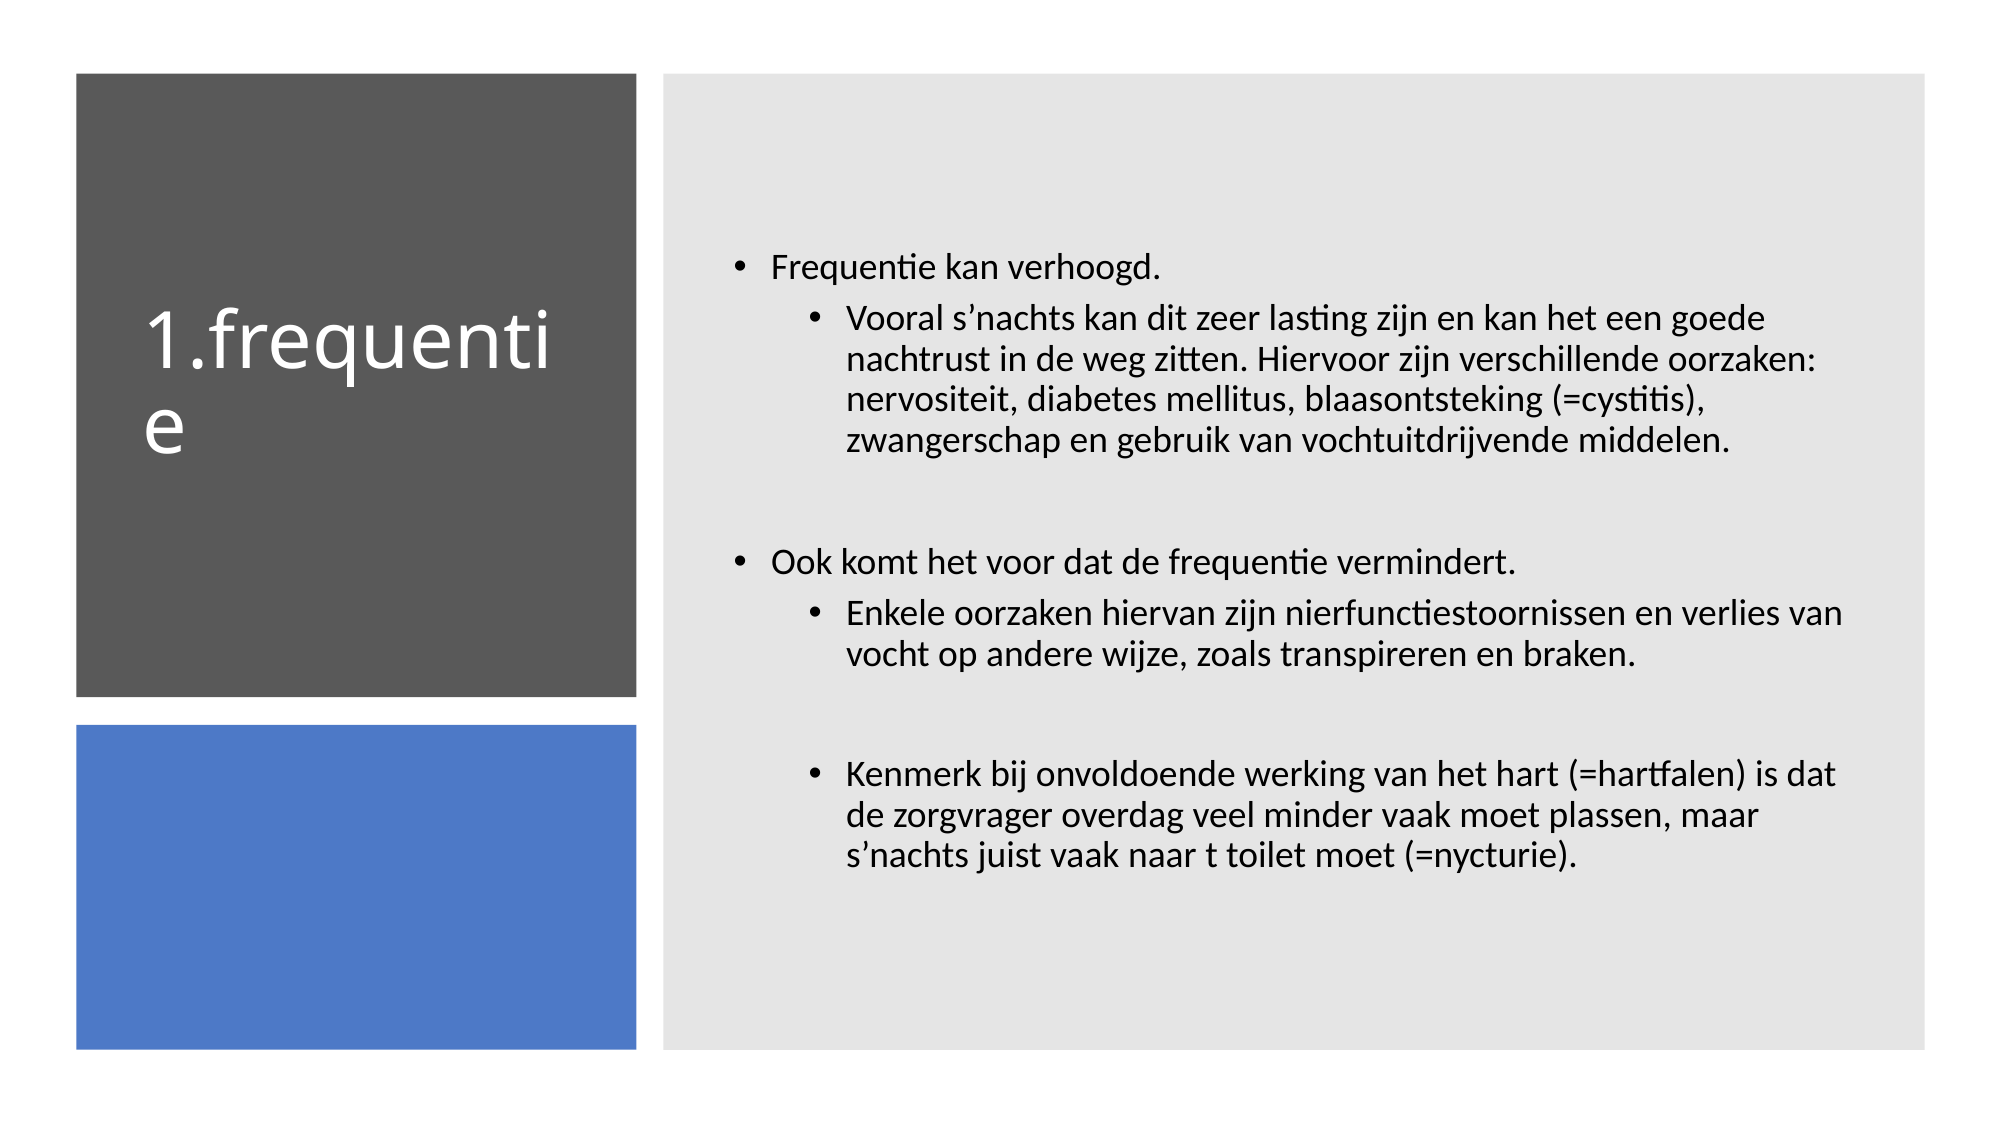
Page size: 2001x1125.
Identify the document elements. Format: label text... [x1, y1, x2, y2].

list Frequentie kan verhoogd. Vooral s’nachts kan dit zeer lasting zijn en kan het een goede nachtrust in de weg zitten. Hiervoor zijn verschillende oorzaken: nervositeit, diabetes mellitus, blaasontsteking (=cystitis), zwangerschap en gebruik van vochtuitdrijvende middelen. Ook komt het voor dat de frequentie vermindert. Enkele oorzaken hiervan zijn nierfunctiestoornissen en verlies van vocht op andere wijze, zoals transpireren en braken. Kenmerk bij onvoldoende werking van het hart (=hartfalen) is dat de zorgvrager overdag veel minder vaak moet plassen, maar s’nachts juist vaak naar t toilet moet (=nycturie). [718, 112, 1873, 1011]
text_box [75, 724, 637, 1051]
text_box [662, 72, 1926, 1051]
text_box [75, 72, 637, 698]
title 1.frequentie [127, 120, 595, 652]
